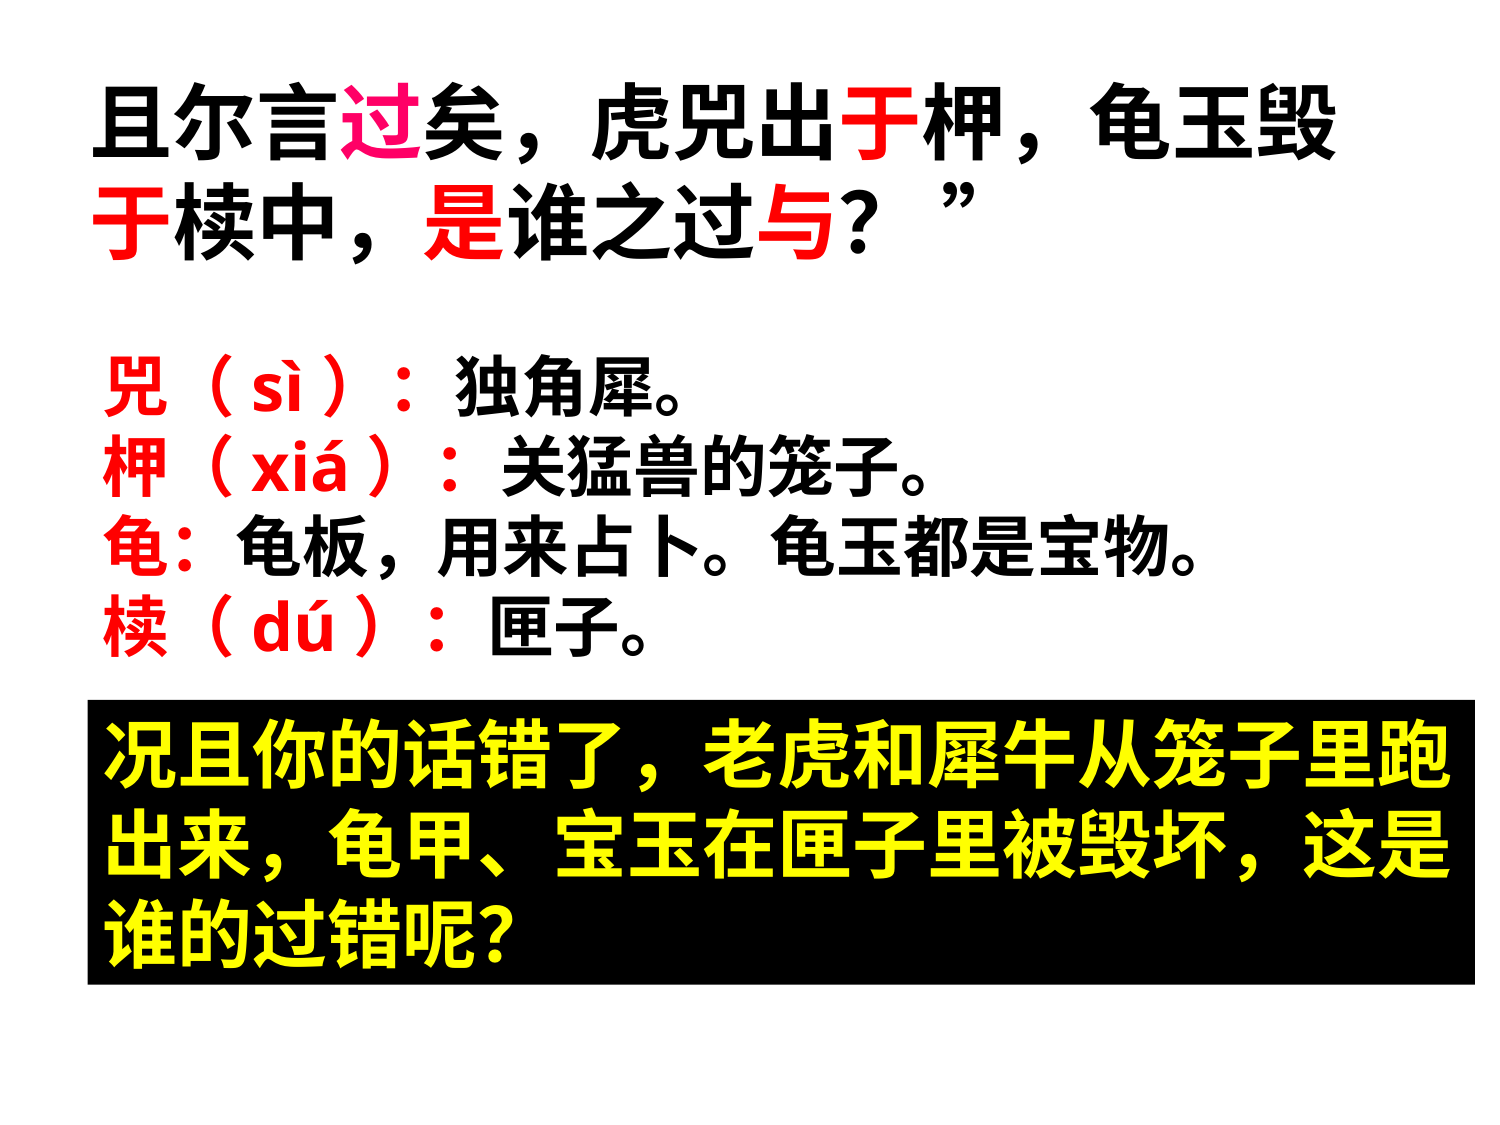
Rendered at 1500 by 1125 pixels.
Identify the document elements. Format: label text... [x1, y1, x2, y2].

text_box 况且你的话错了，老虎和犀牛从笼子里跑出来，龟甲、宝玉在匣子里被毁坏，这是谁的过错呢？ [87, 699, 1475, 985]
text_box 兕（sì）：独角犀。 柙（xiá）：关猛兽的笼子。 龟：龟板，用来占卜。龟玉都是宝物。 椟（dú）：匣子。 [87, 337, 1413, 672]
text_box 且尔言过矣，虎兕出于柙，龟玉毁于椟中，是谁之过与？ ” [75, 62, 1375, 419]
